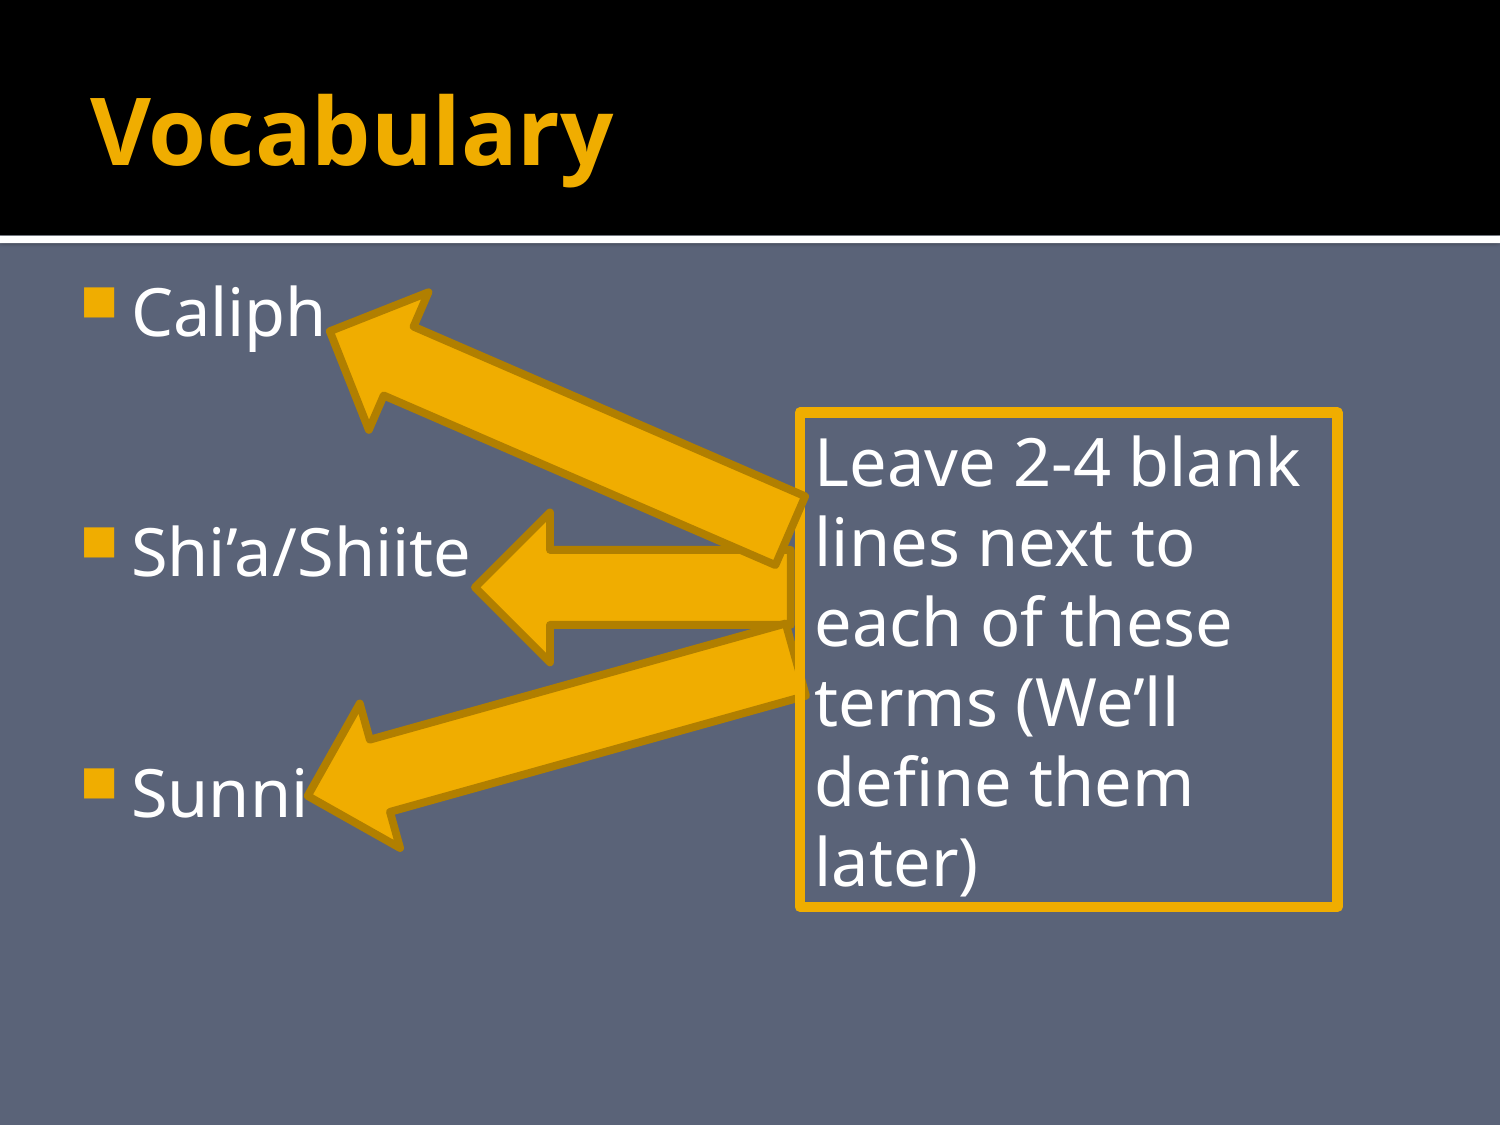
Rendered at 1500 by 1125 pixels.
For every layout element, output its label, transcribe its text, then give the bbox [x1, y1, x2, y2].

text_box [303, 619, 799, 852]
list Caliph Shi’a/Shiite Sunni [50, 254, 538, 1088]
title Vocabulary [75, 25, 1425, 231]
text_box [471, 508, 795, 667]
text_box [326, 288, 809, 569]
text_box [487, 257, 1450, 1088]
text_box Leave 2-4 blank lines next to each of these terms (We’ll define them later) [799, 412, 1338, 907]
